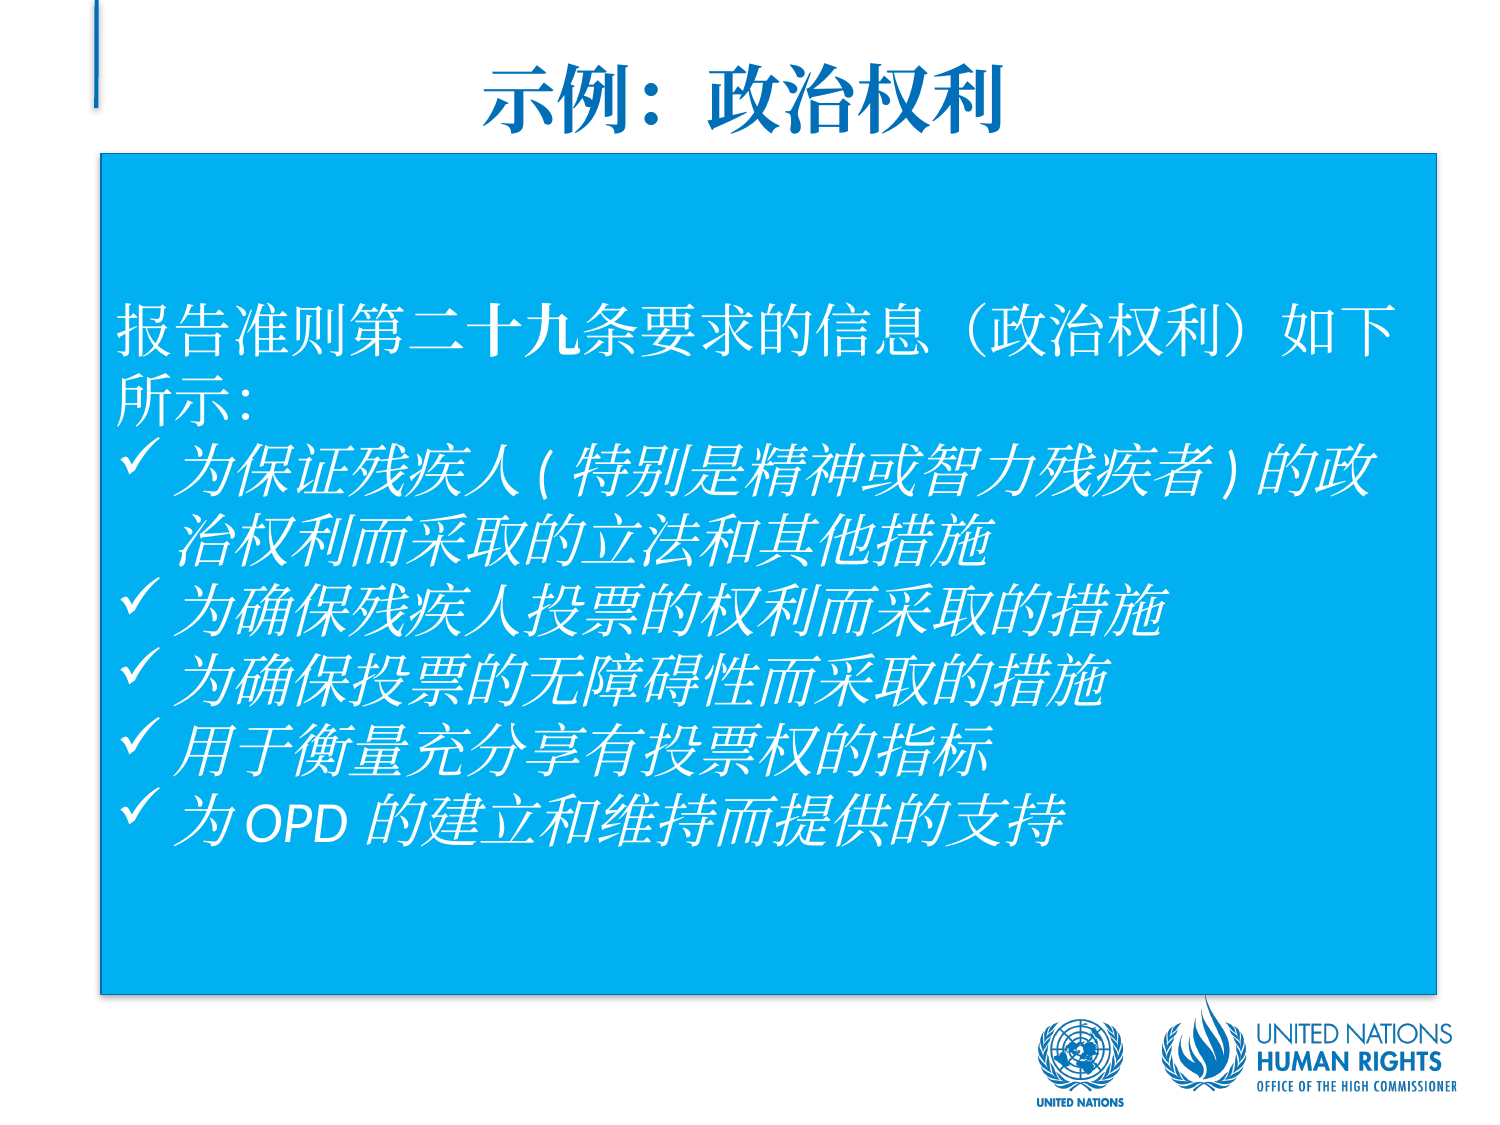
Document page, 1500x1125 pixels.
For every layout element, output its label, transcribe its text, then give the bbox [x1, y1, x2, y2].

picture [1037, 990, 1457, 1107]
text_box 报告准则第二十九条要求的信息（政治权利）如下所示： 为保证残疾人(特别是精神或智力残疾者)的政治权利而采取的立法和其他措施 为确保残疾人投票的权利而采取的措施 为确保投票的无障碍性而采取的措施 用于衡量充分享有投票权的指标 为OPD的建立和维持而提供的支持 [100, 153, 1437, 995]
title 示例：政治权利 [52, 45, 1437, 224]
